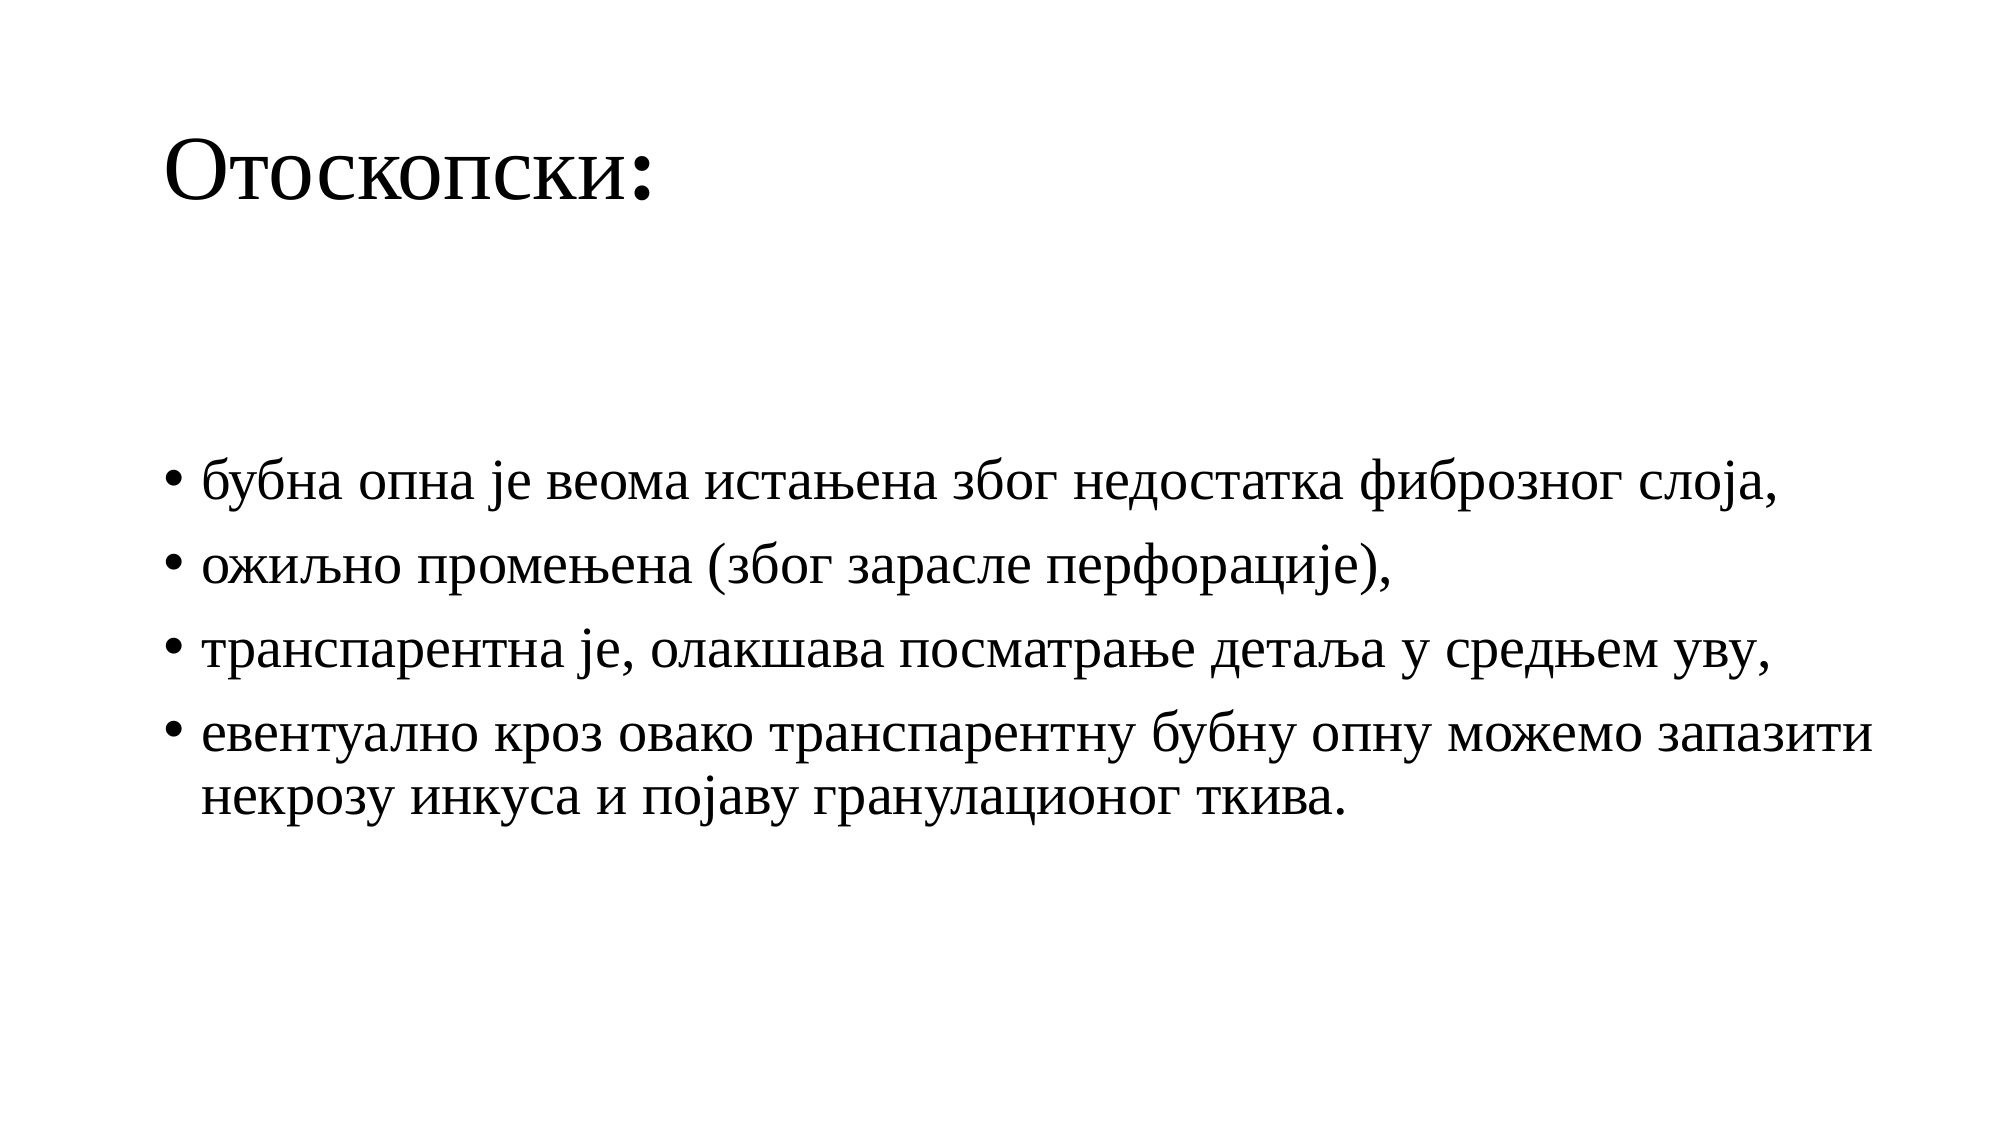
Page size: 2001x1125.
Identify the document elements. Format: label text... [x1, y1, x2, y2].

list Отоскопски: бубна опна је веома истањена због недостатка фиброзног слоја, ожиљно промењена (због зарасле перфорације), транспарентна је, олакшава посматрање детаља у средњем уву, евентуално кроз овако транспарентну бубну опну можемо запазити некрозу инкуса и појаву гранулационог ткива. [148, 112, 1891, 1000]
